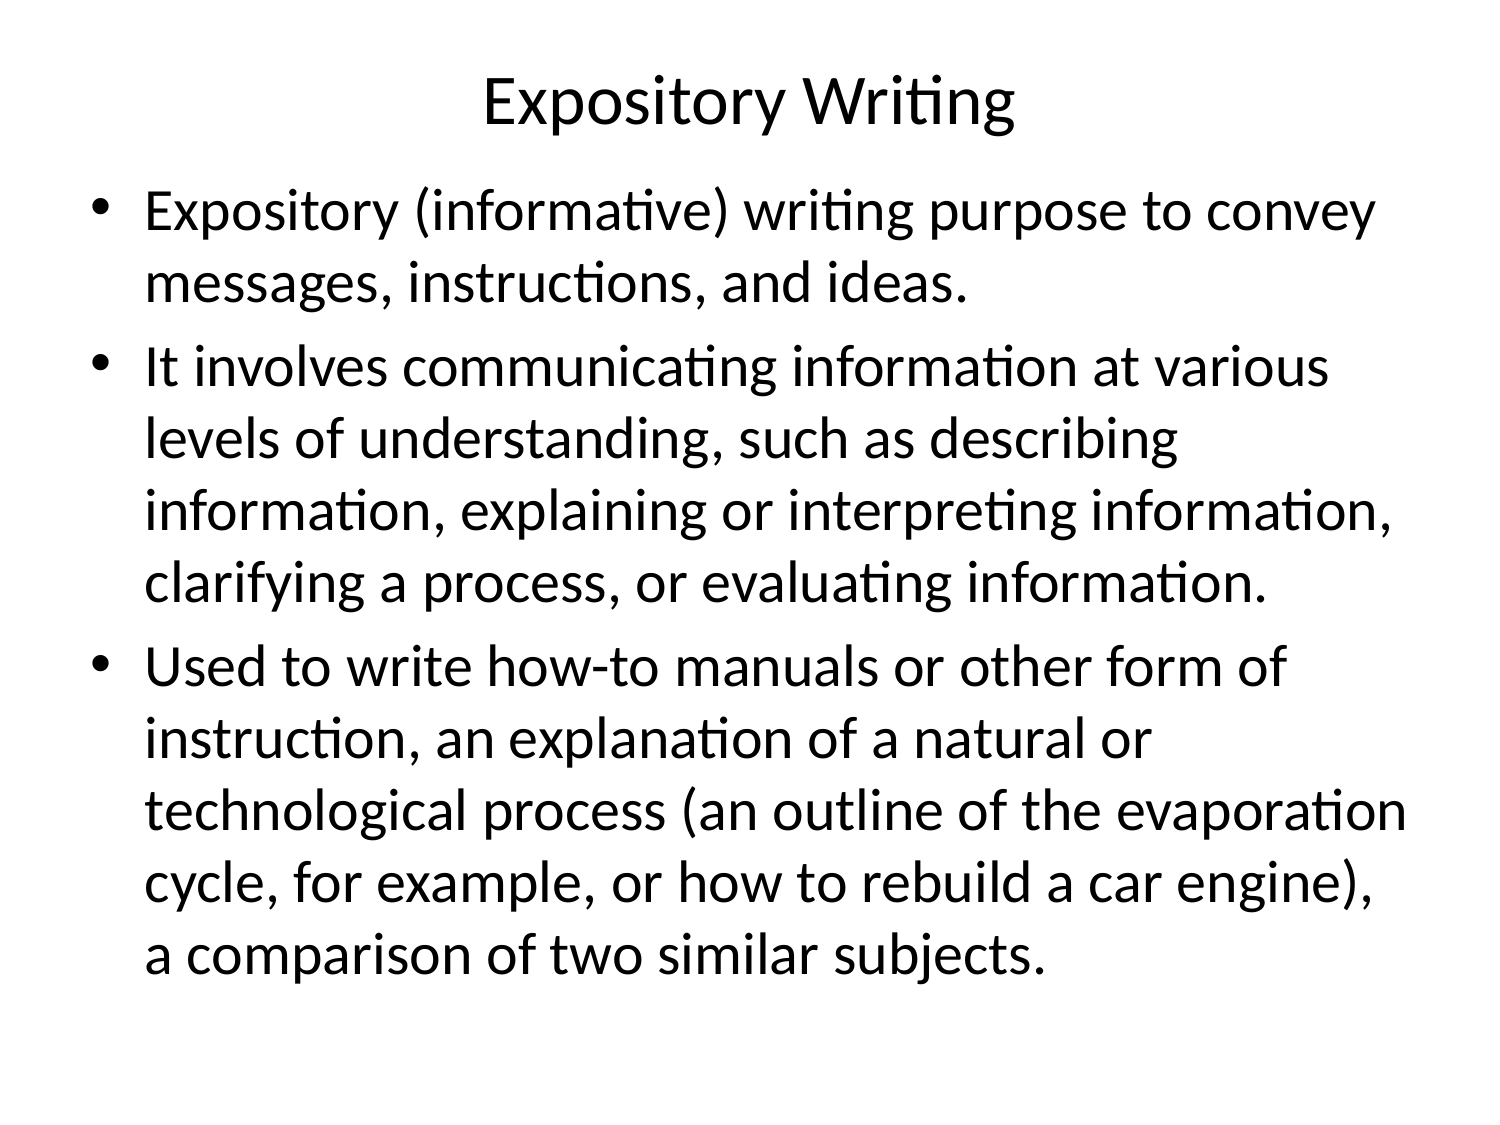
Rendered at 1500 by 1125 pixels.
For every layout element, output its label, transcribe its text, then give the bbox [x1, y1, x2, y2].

title Expository Writing [75, 45, 1425, 162]
list Expository (informative) writing purpose to convey messages, instructions, and ideas. It involves communicating information at various levels of understanding, such as describing information, explaining or interpreting information, clarifying a process, or evaluating information. Used to write how-to manuals or other form of instruction, an explanation of a natural or technological process (an outline of the evaporation cycle, for example, or how to rebuild a car engine), a comparison of two similar subjects. [75, 162, 1425, 1005]
